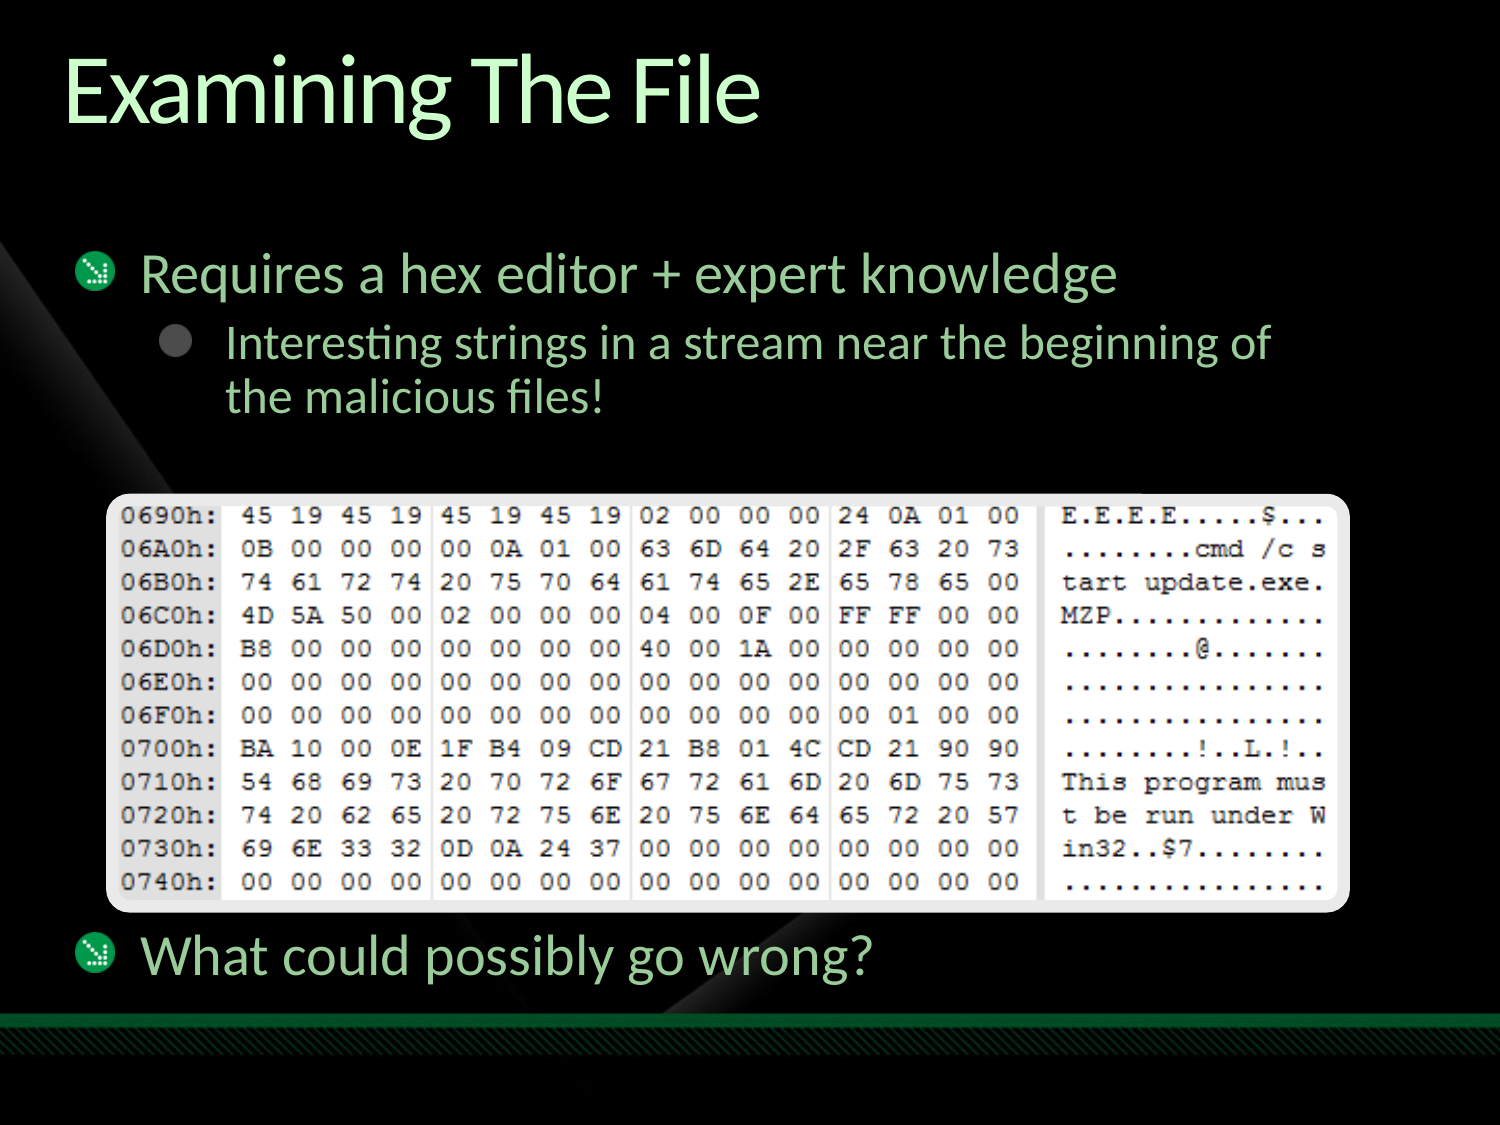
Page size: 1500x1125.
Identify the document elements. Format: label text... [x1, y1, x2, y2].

title Examining The File [62, 37, 1438, 147]
list Requires a hex editor + expert knowledge Interesting strings in a stream near the beginning of the malicious files! What could possibly go wrong? [75, 243, 1300, 1037]
picture [0, 0, 1500, 1125]
